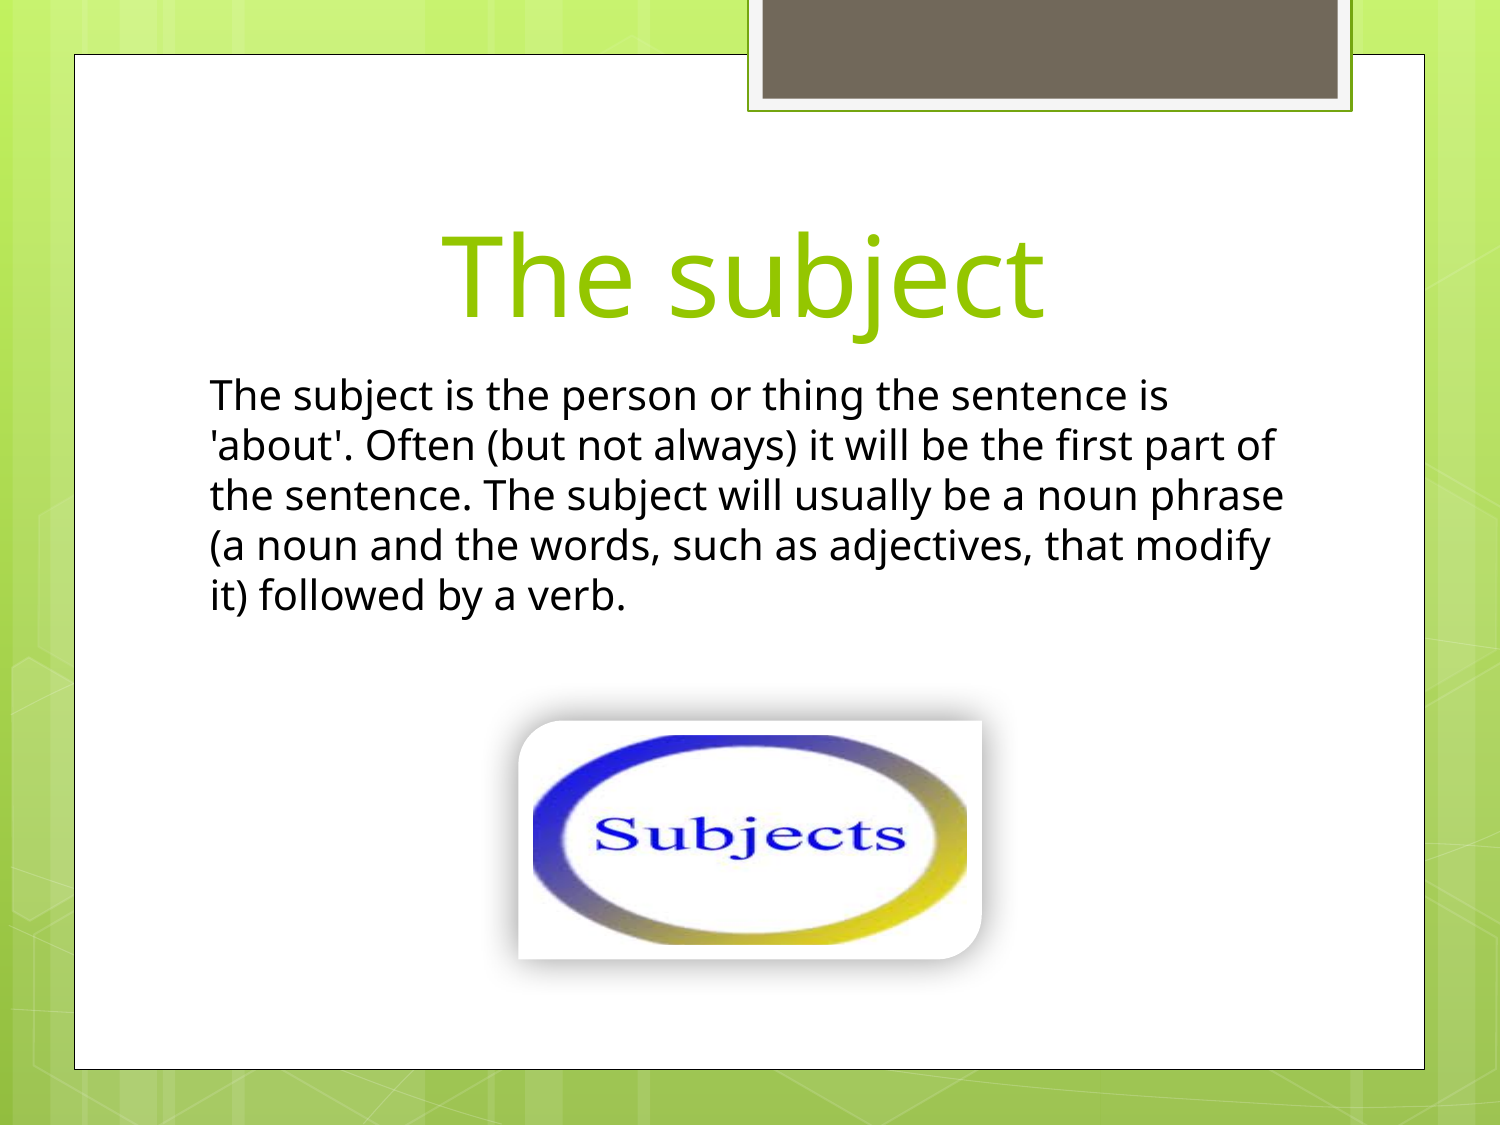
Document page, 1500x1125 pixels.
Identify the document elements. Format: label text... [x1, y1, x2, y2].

text_box The subject is the person or thing the sentence is 'about'. Often (but not always) it will be the first part of the sentence. The subject will usually be a noun phrase (a noun and the words, such as adjectives, that modify it) followed by a verb. [194, 361, 1329, 627]
title The subject [167, 170, 1321, 358]
picture [525, 727, 975, 953]
